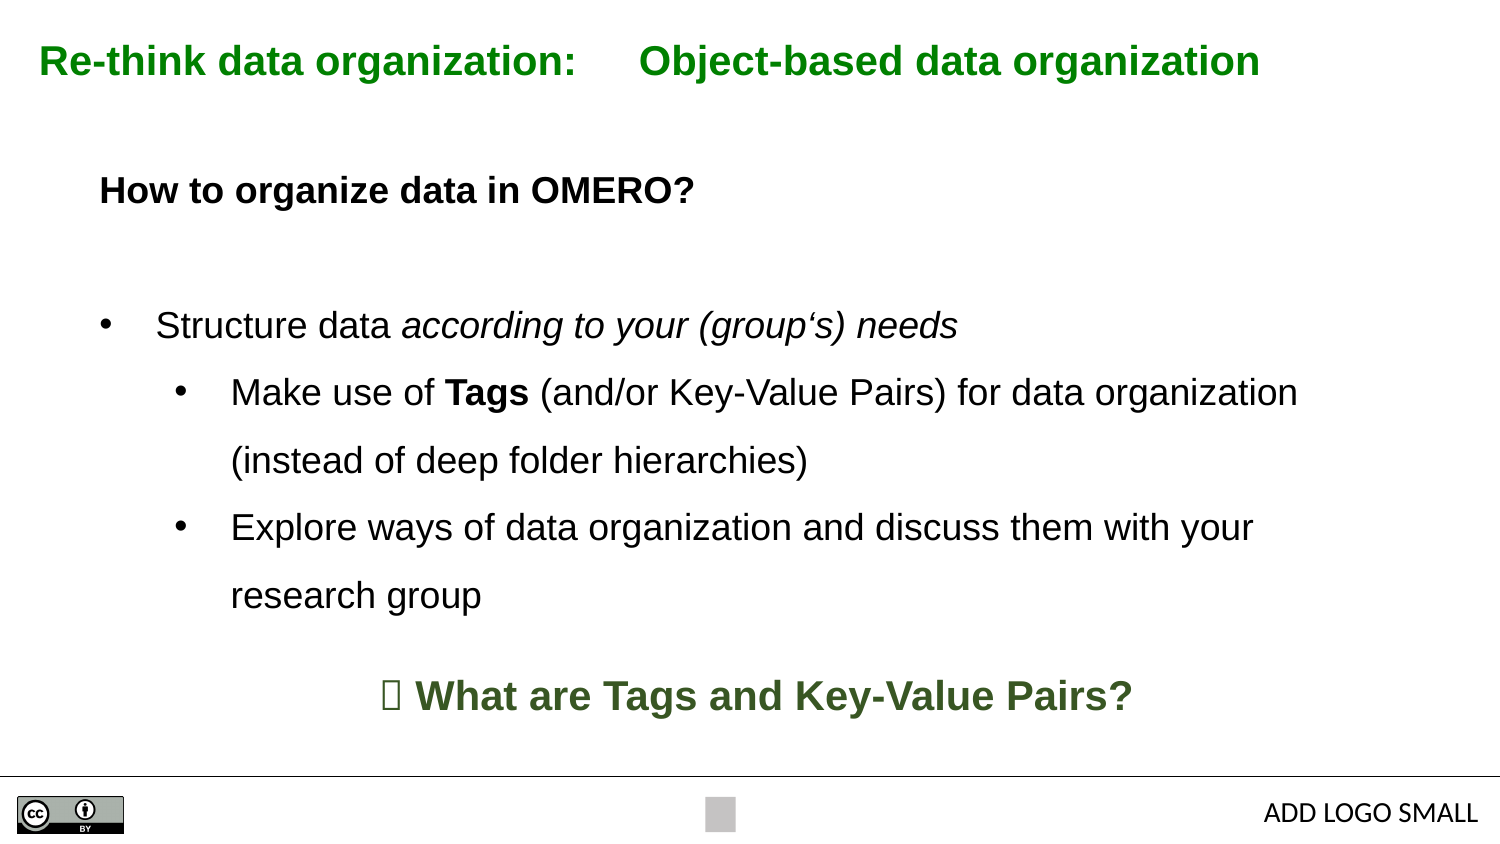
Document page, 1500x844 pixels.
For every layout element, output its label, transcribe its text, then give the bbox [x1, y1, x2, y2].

text_box [705, 796, 736, 833]
text_box How to organize data in OMERO? Structure data according to your (group‘s) needs Make use of Tags (and/or Key-Value Pairs) for data organization (instead of deep folder hierarchies) Explore ways of data organization and discuss them with your research group [84, 135, 1387, 623]
text_box Re-think data organization: Object-based data organization [24, 26, 1395, 75]
text_box  What are Tags and Key-Value Pairs? [37, 661, 1476, 726]
picture [17, 796, 124, 834]
